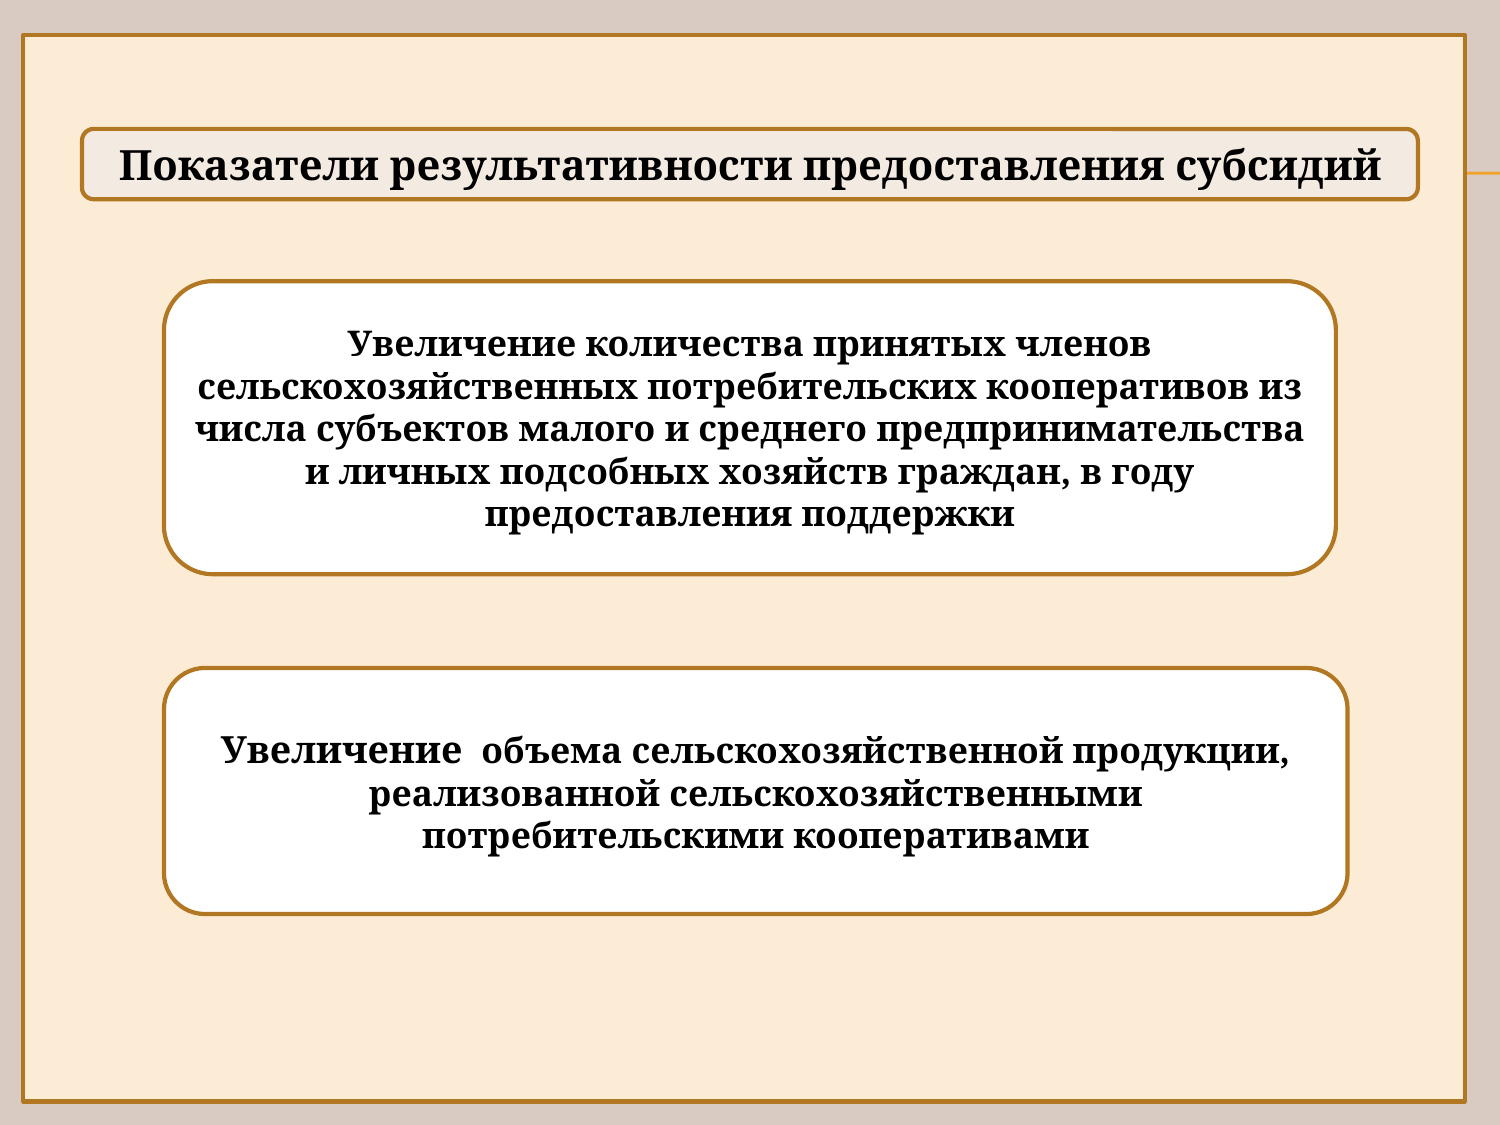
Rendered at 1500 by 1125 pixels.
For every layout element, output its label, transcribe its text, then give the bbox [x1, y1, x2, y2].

text_box Увеличение количества принятых членов сельскохозяйственных потребительских кооперативов из числа субъектов малого и среднего предпринимательства и личных подсобных хозяйств граждан, в году предоставления поддержки [161, 279, 1338, 577]
text_box Увеличение объема сельскохозяйственной продукции, реализованной сельскохозяйственными потребительскими кооперативами [161, 665, 1350, 917]
text_box [21, 33, 1467, 1104]
text_box Показатели результативности предоставления субсидий [79, 126, 1421, 202]
